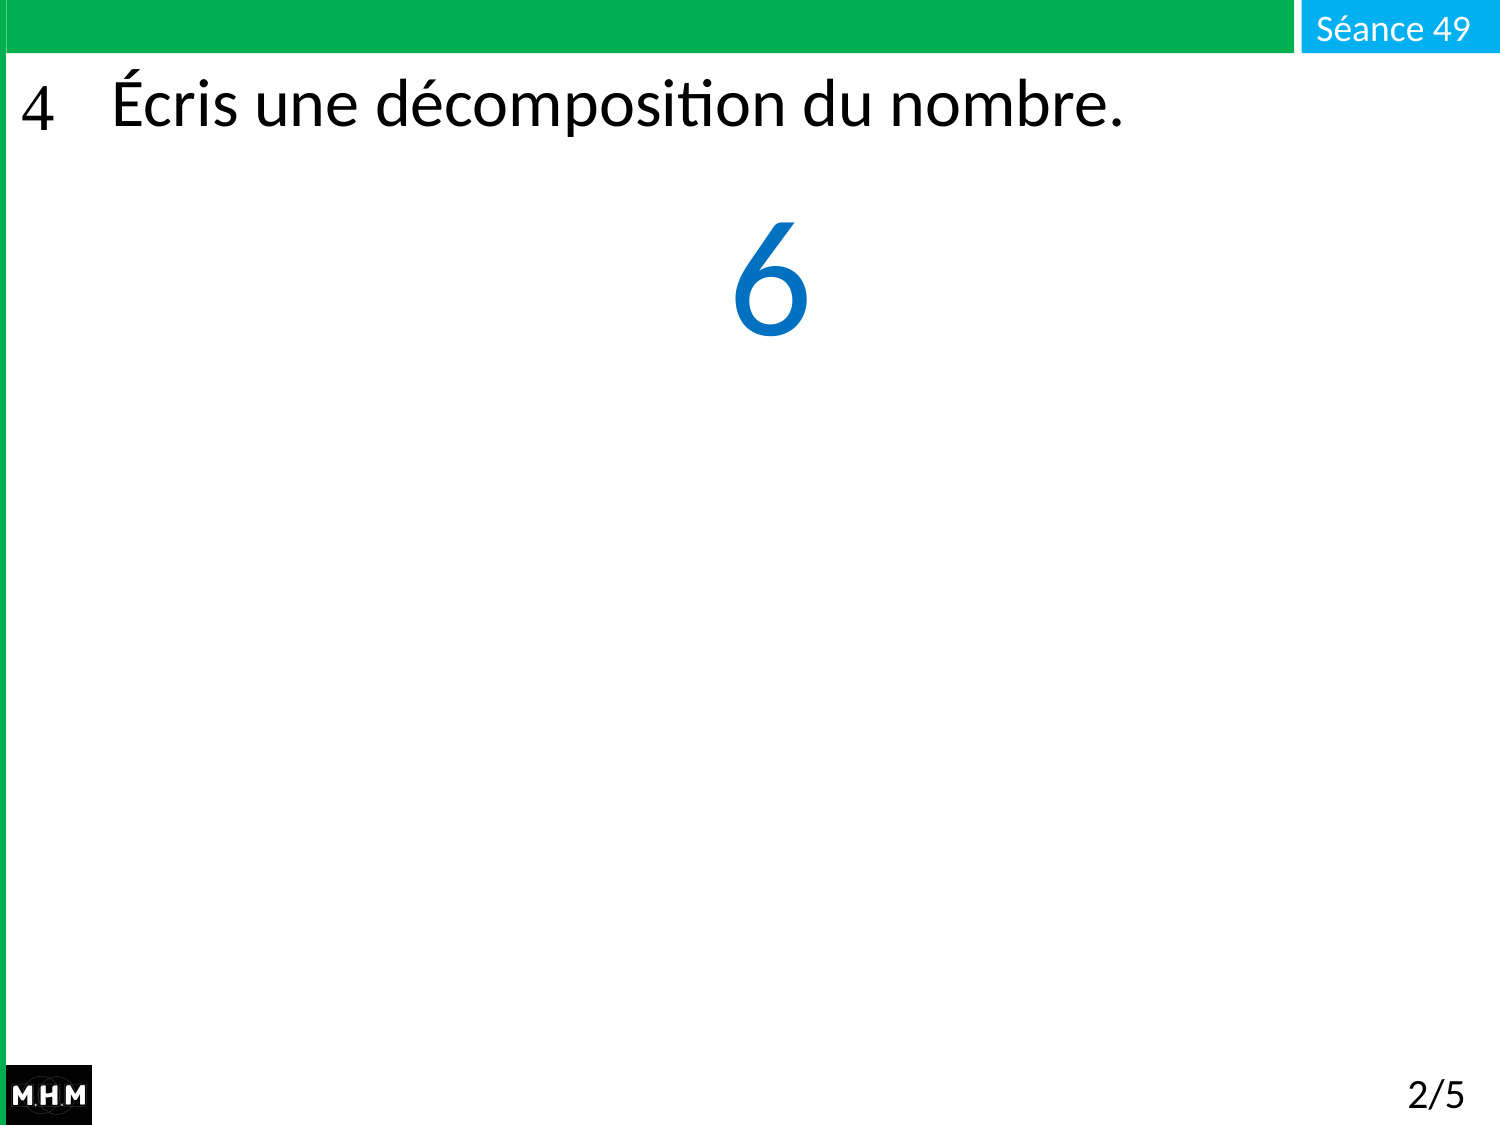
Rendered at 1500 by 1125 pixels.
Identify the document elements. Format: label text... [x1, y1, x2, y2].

picture [6, 1065, 92, 1125]
title Écris une décomposition du nombre. [96, 60, 1391, 150]
list 2/5 [1373, 1064, 1500, 1125]
text_box 6 [713, 160, 832, 376]
